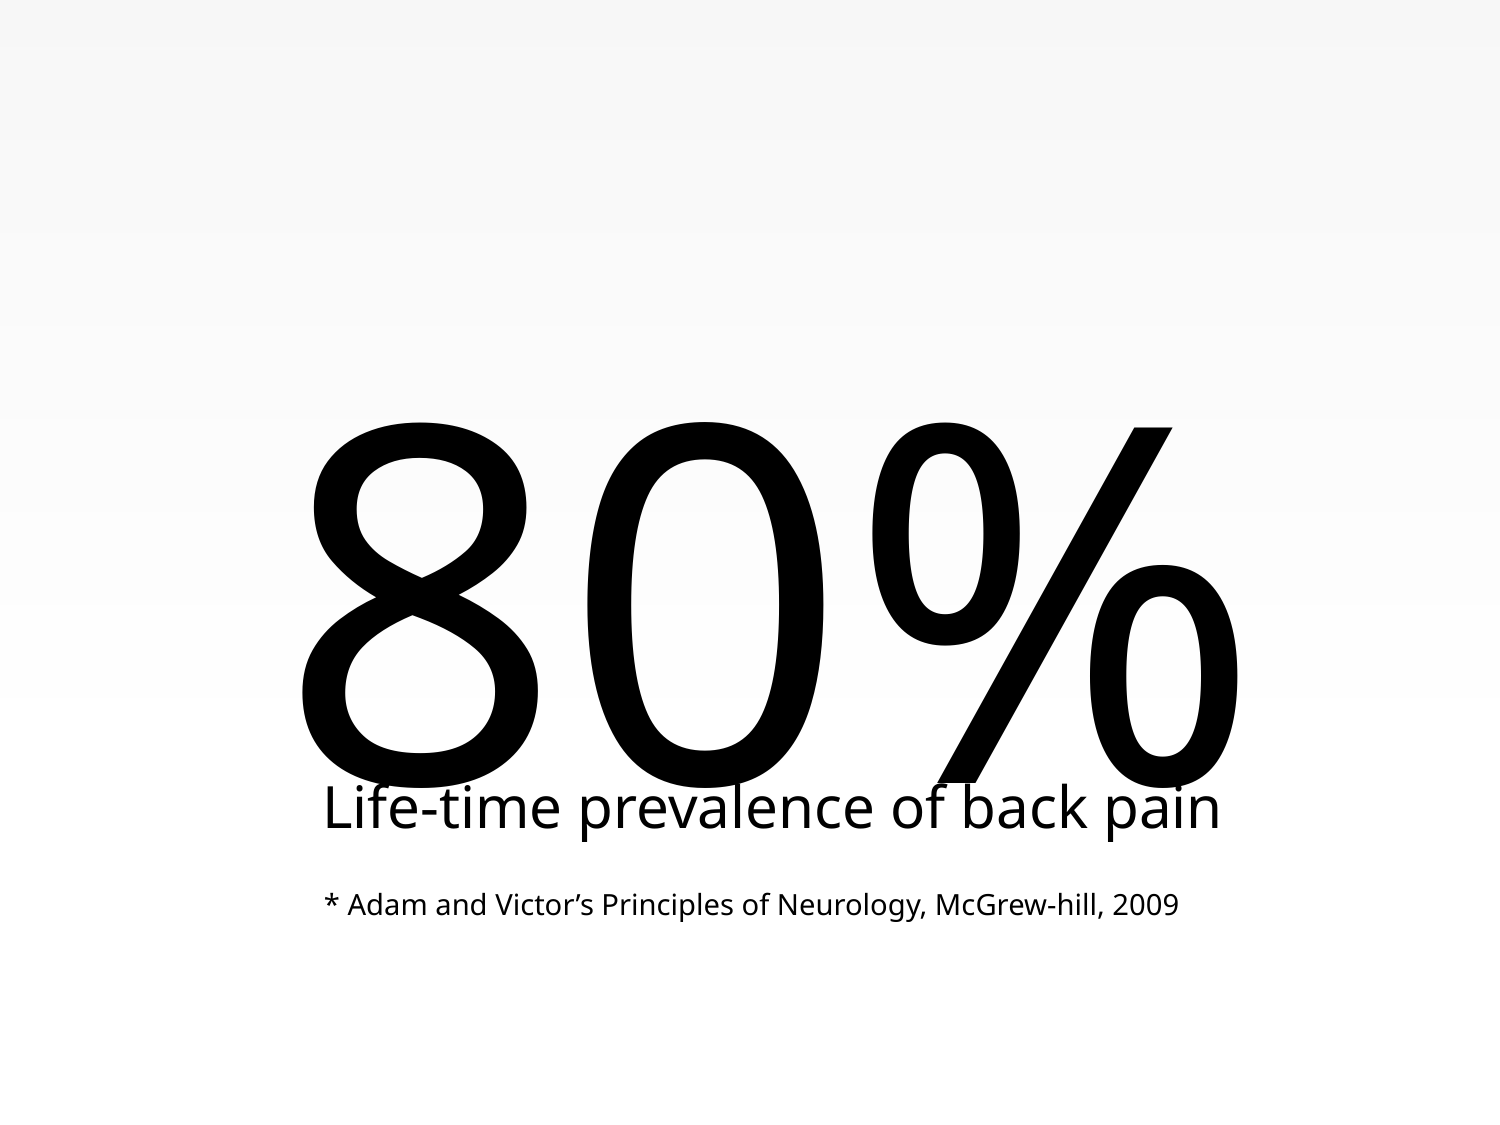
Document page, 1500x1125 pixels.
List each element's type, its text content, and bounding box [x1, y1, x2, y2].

title 80% [100, 314, 1376, 556]
text_box * Adam and Victor’s Principles of Neurology, McGrew-hill, 2009 [309, 878, 1195, 929]
text_box Life-time prevalence of back pain [307, 763, 1239, 848]
